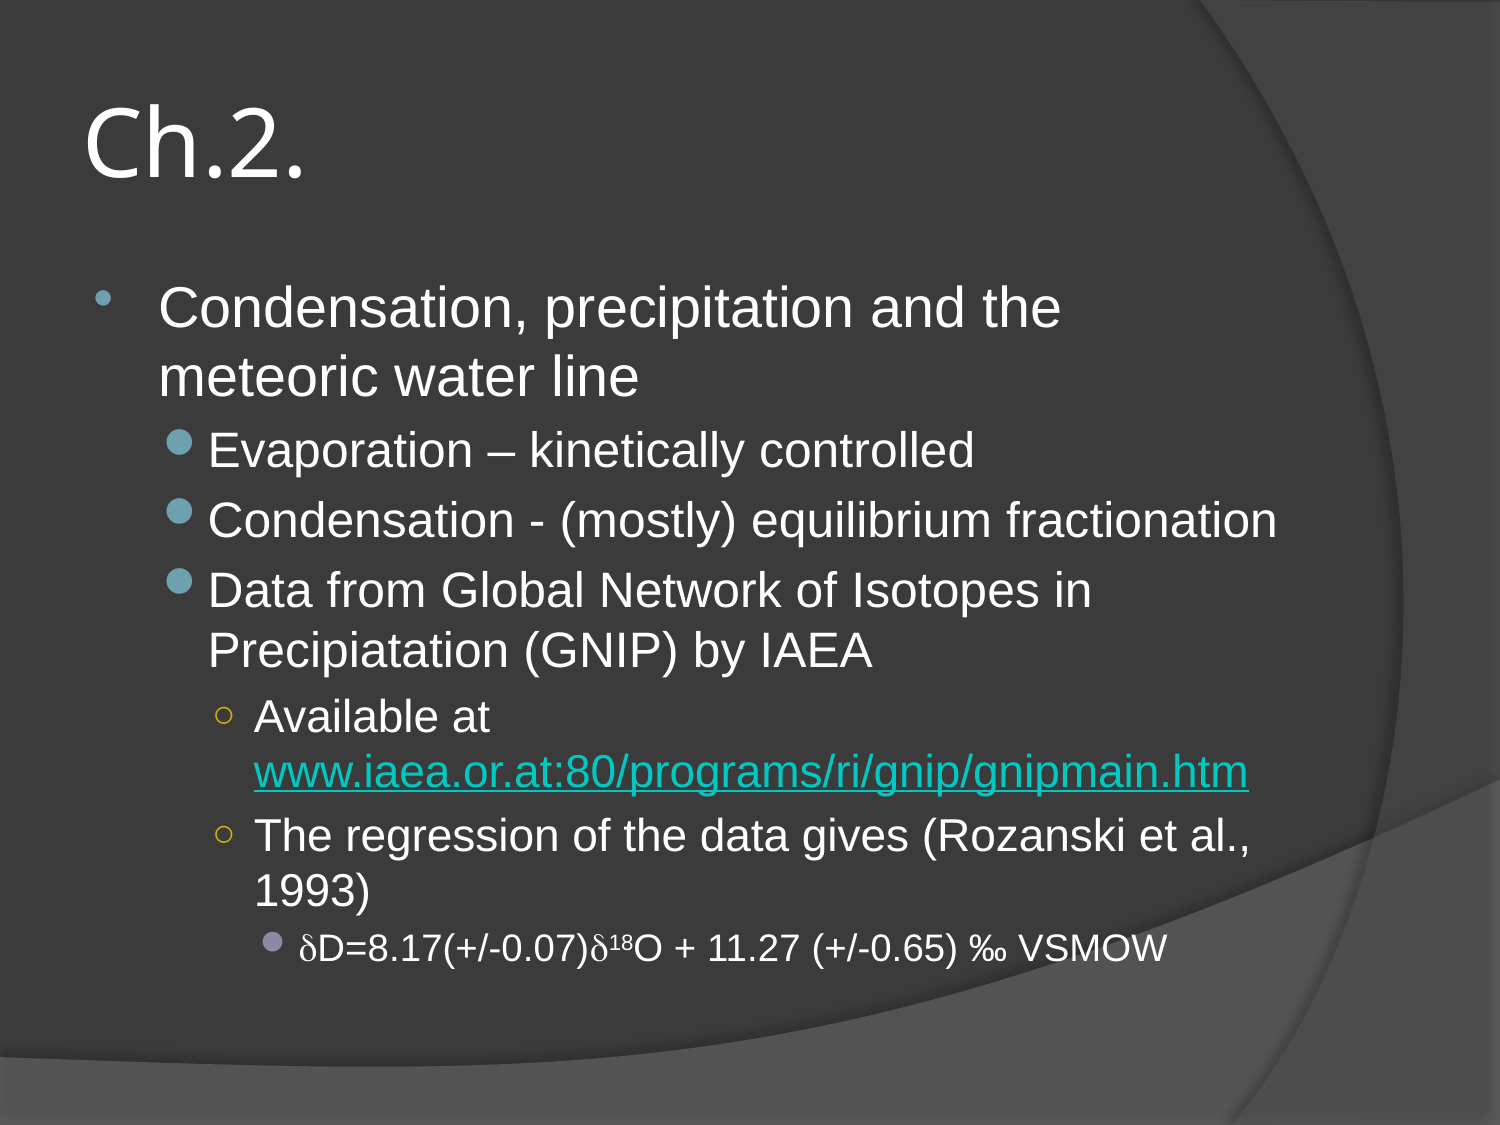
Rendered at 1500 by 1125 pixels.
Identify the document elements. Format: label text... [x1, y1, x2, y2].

list Condensation, precipitation and the meteoric water line Evaporation – kinetically controlled Condensation - (mostly) equilibrium fractionation Data from Global Network of Isotopes in Precipiatation (GNIP) by IAEA Available at www.iaea.or.at:80/programs/ri/gnip/gnipmain.htm The regression of the data gives (Rozanski et al., 1993) dD=8.17(+/-0.07)d18O + 11.27 (+/-0.65) ‰ VSMOW [75, 262, 1300, 1005]
title Ch.2. [75, 45, 1300, 233]
